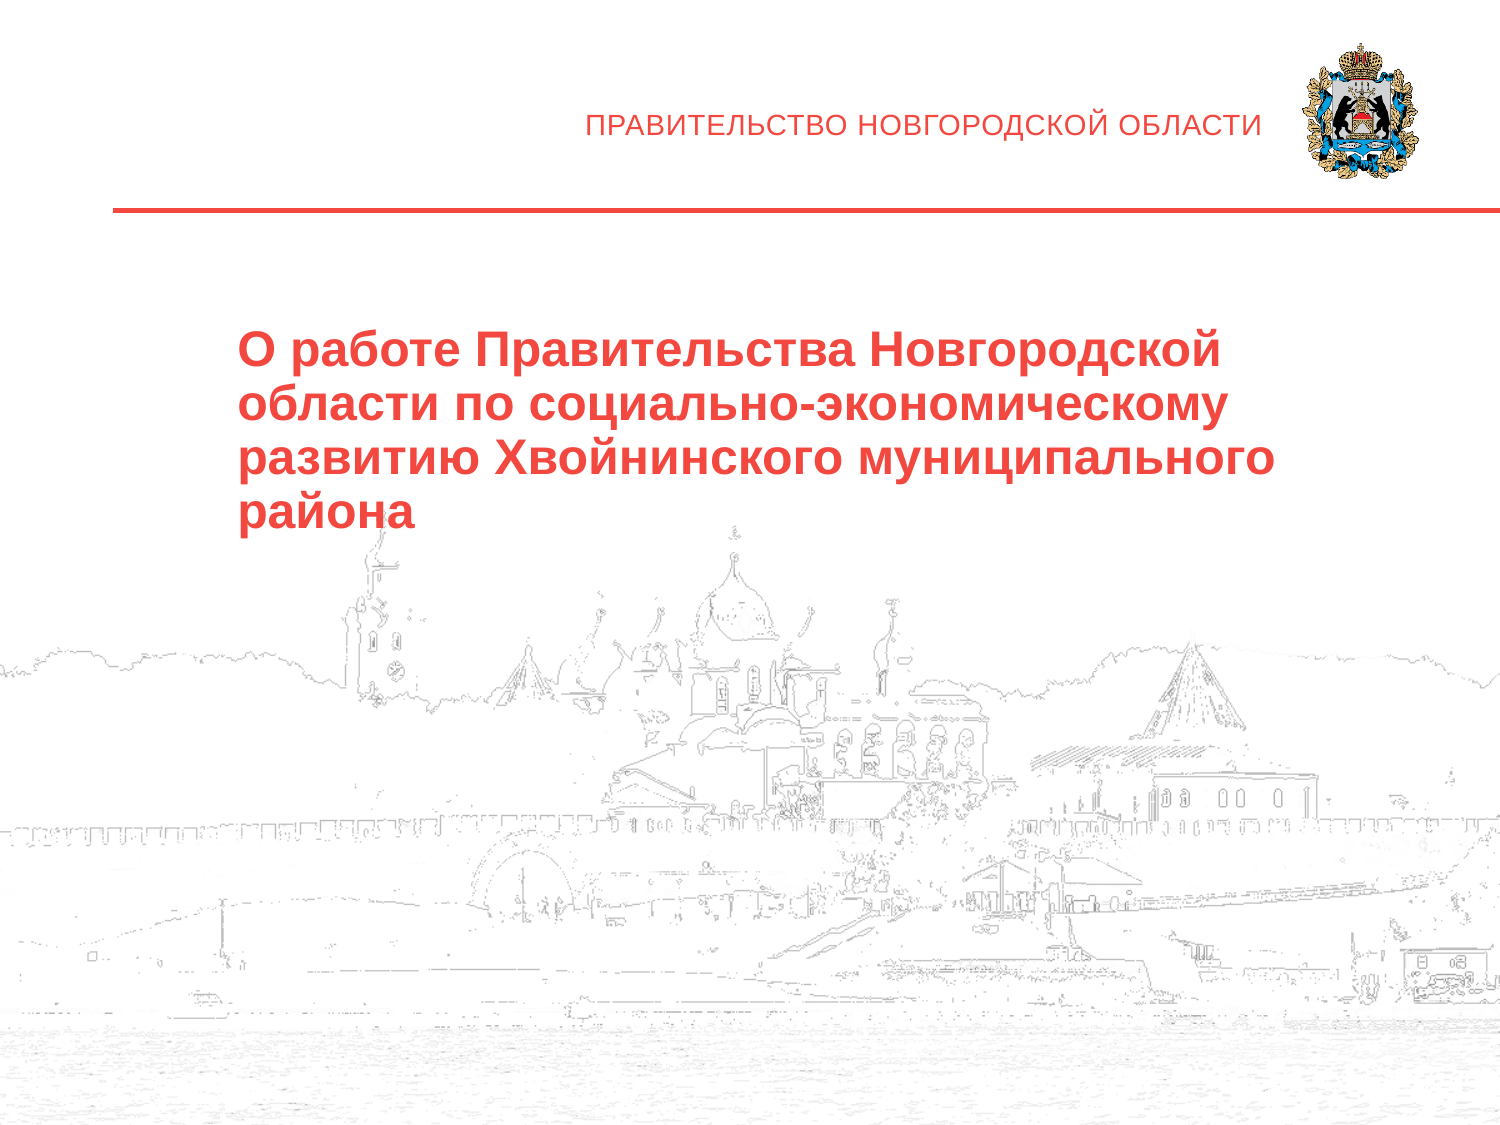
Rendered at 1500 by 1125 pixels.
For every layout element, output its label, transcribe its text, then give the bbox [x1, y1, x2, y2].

text_box ПРАВИТЕЛЬСТВО НОВГОРОДСКОЙ ОБЛАСТИ [570, 102, 1302, 147]
picture [1302, 43, 1419, 179]
picture [0, 437, 1500, 1125]
text_box О работе Правительства Новгородской области по социально-экономическому развитию Хвойнинского муниципального района [222, 315, 1302, 437]
